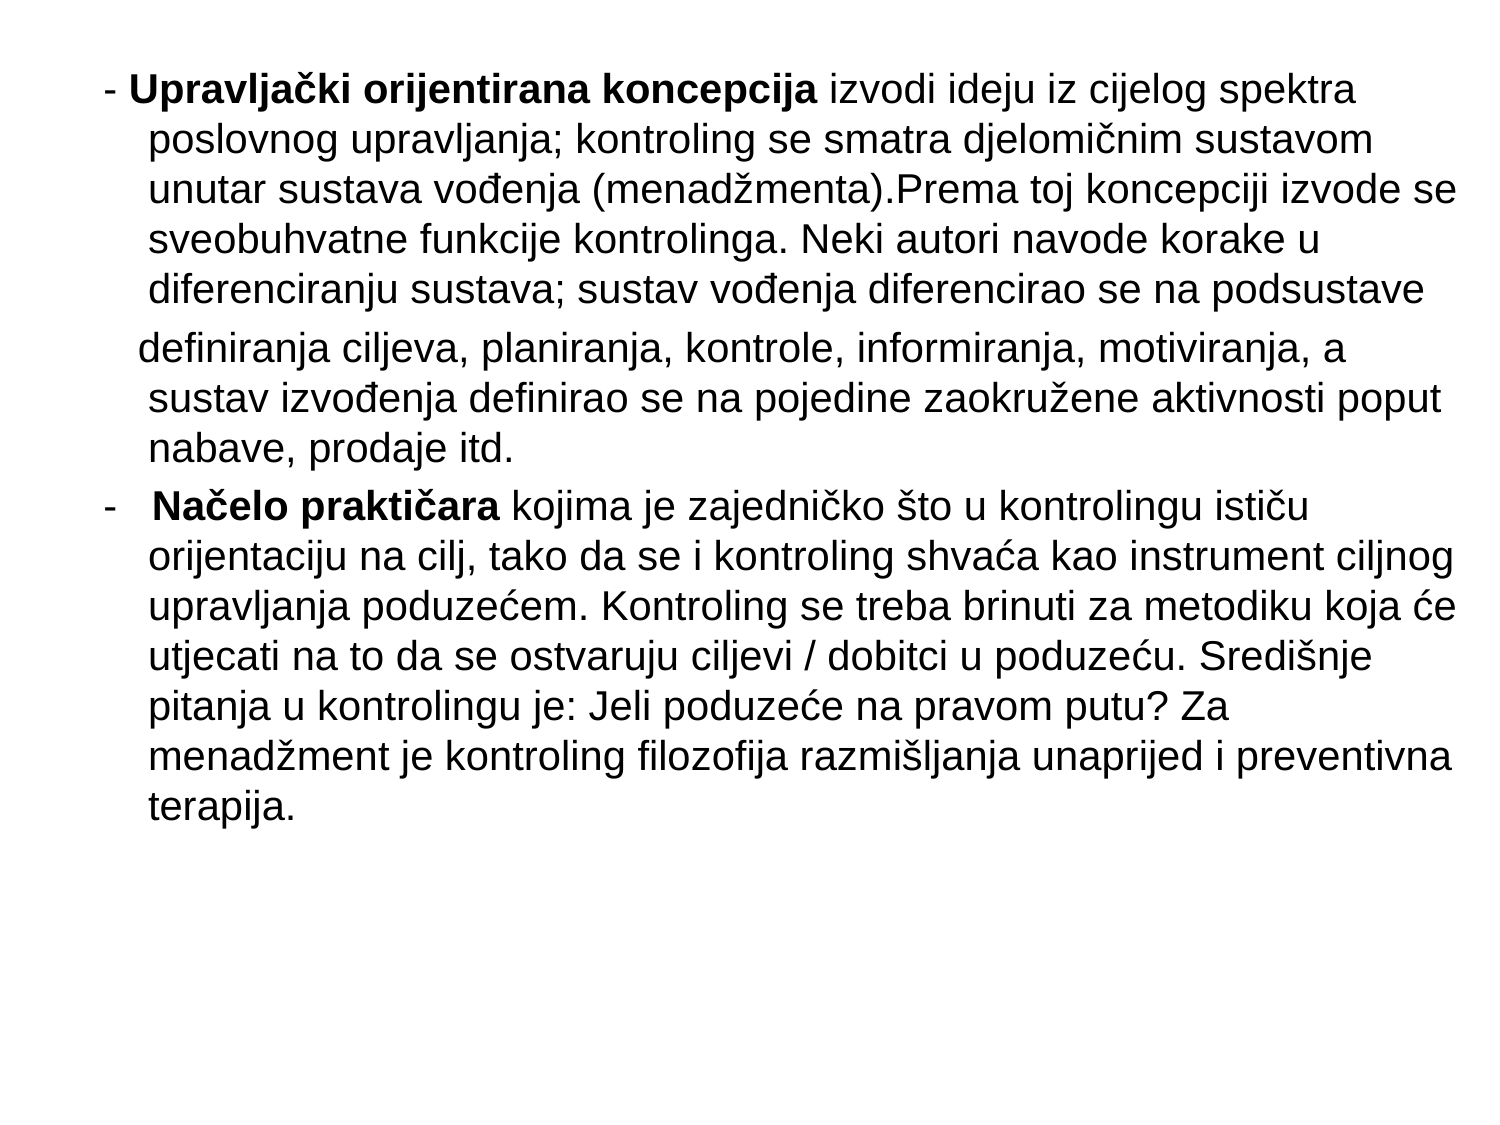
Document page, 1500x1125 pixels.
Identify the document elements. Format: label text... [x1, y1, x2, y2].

list - Upravljački orijentirana koncepcija izvodi ideju iz cijelog spektra poslovnog upravljanja; kontroling se smatra djelomičnim sustavom unutar sustava vođenja (menadžmenta).Prema toj koncepciji izvode se sveobuhvatne funkcije kontrolinga. Neki autori navode korake u diferenciranju sustava; sustav vođenja diferencirao se na podsustave definiranja ciljeva, planiranja, kontrole, informiranja, motiviranja, a sustav izvođenja definirao se na pojedine zaokružene aktivnosti poput nabave, prodaje itd. - Načelo praktičara kojima je zajedničko što u kontrolingu ističu orijentaciju na cilj, tako da se i kontroling shvaća kao instrument ciljnog upravljanja poduzećem. Kontroling se treba brinuti za metodiku koja će utjecati na to da se ostvaruju ciljevi / dobitci u poduzeću. Središnje pitanja u kontrolingu je: Jeli poduzeće na pravom putu? Za menadžment je kontroling filozofija razmišljanja unaprijed i preventivna terapija. [76, 54, 1478, 1006]
